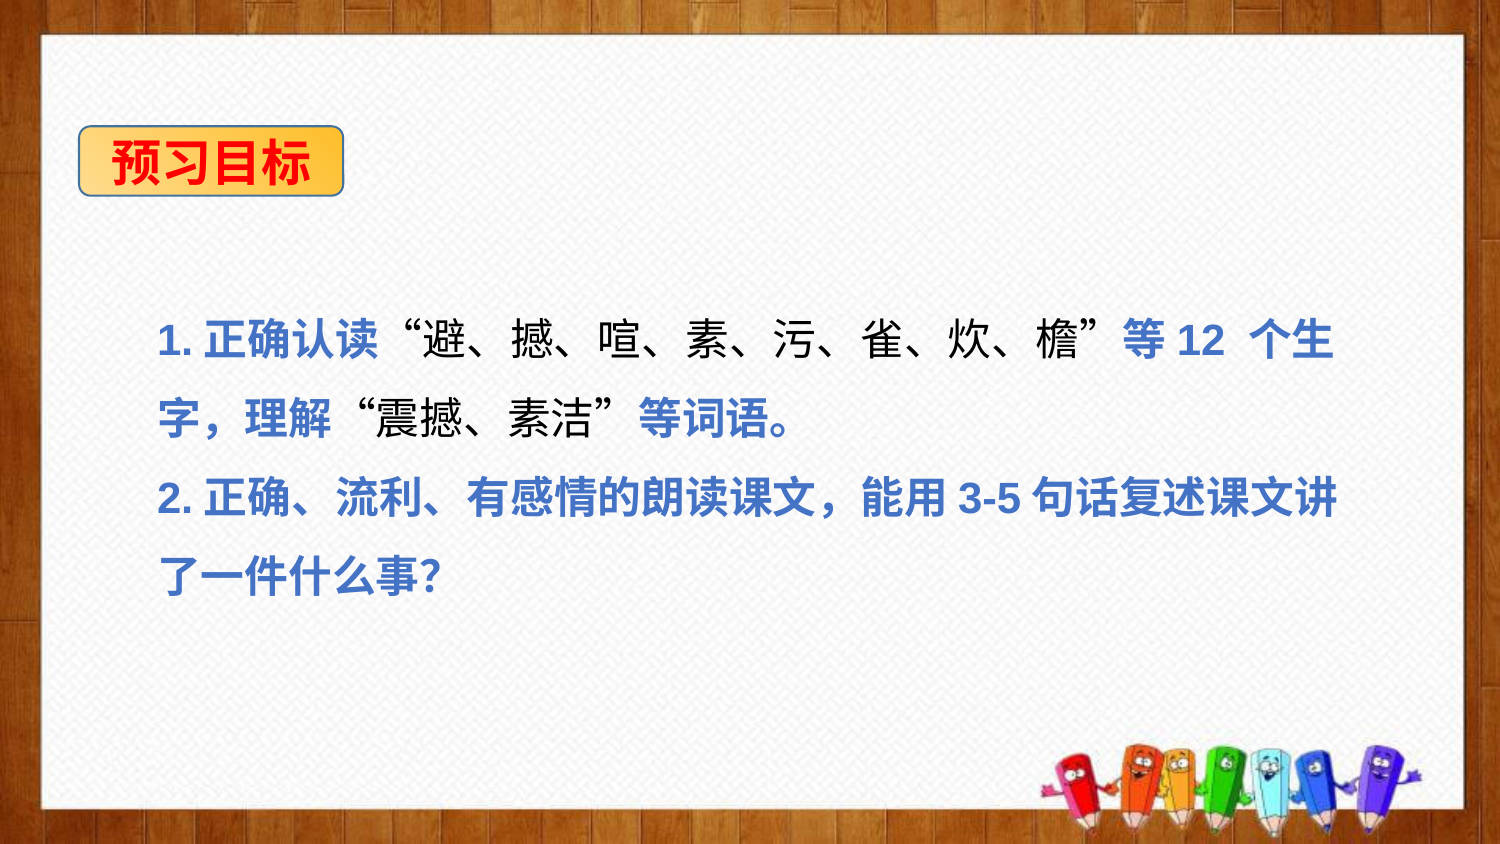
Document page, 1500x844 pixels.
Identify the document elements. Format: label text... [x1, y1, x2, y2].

text_box 1.正确认读“避、撼、喧、素、污、雀、炊、檐”等12 个生字，理解“震撼、素洁”等词语。 2.正确、流利、有感情的朗读课文，能用3-5句话复述课文讲了一件什么事？ [145, 280, 1388, 607]
picture [0, 0, 1500, 844]
text_box 预习目标 [77, 125, 345, 197]
